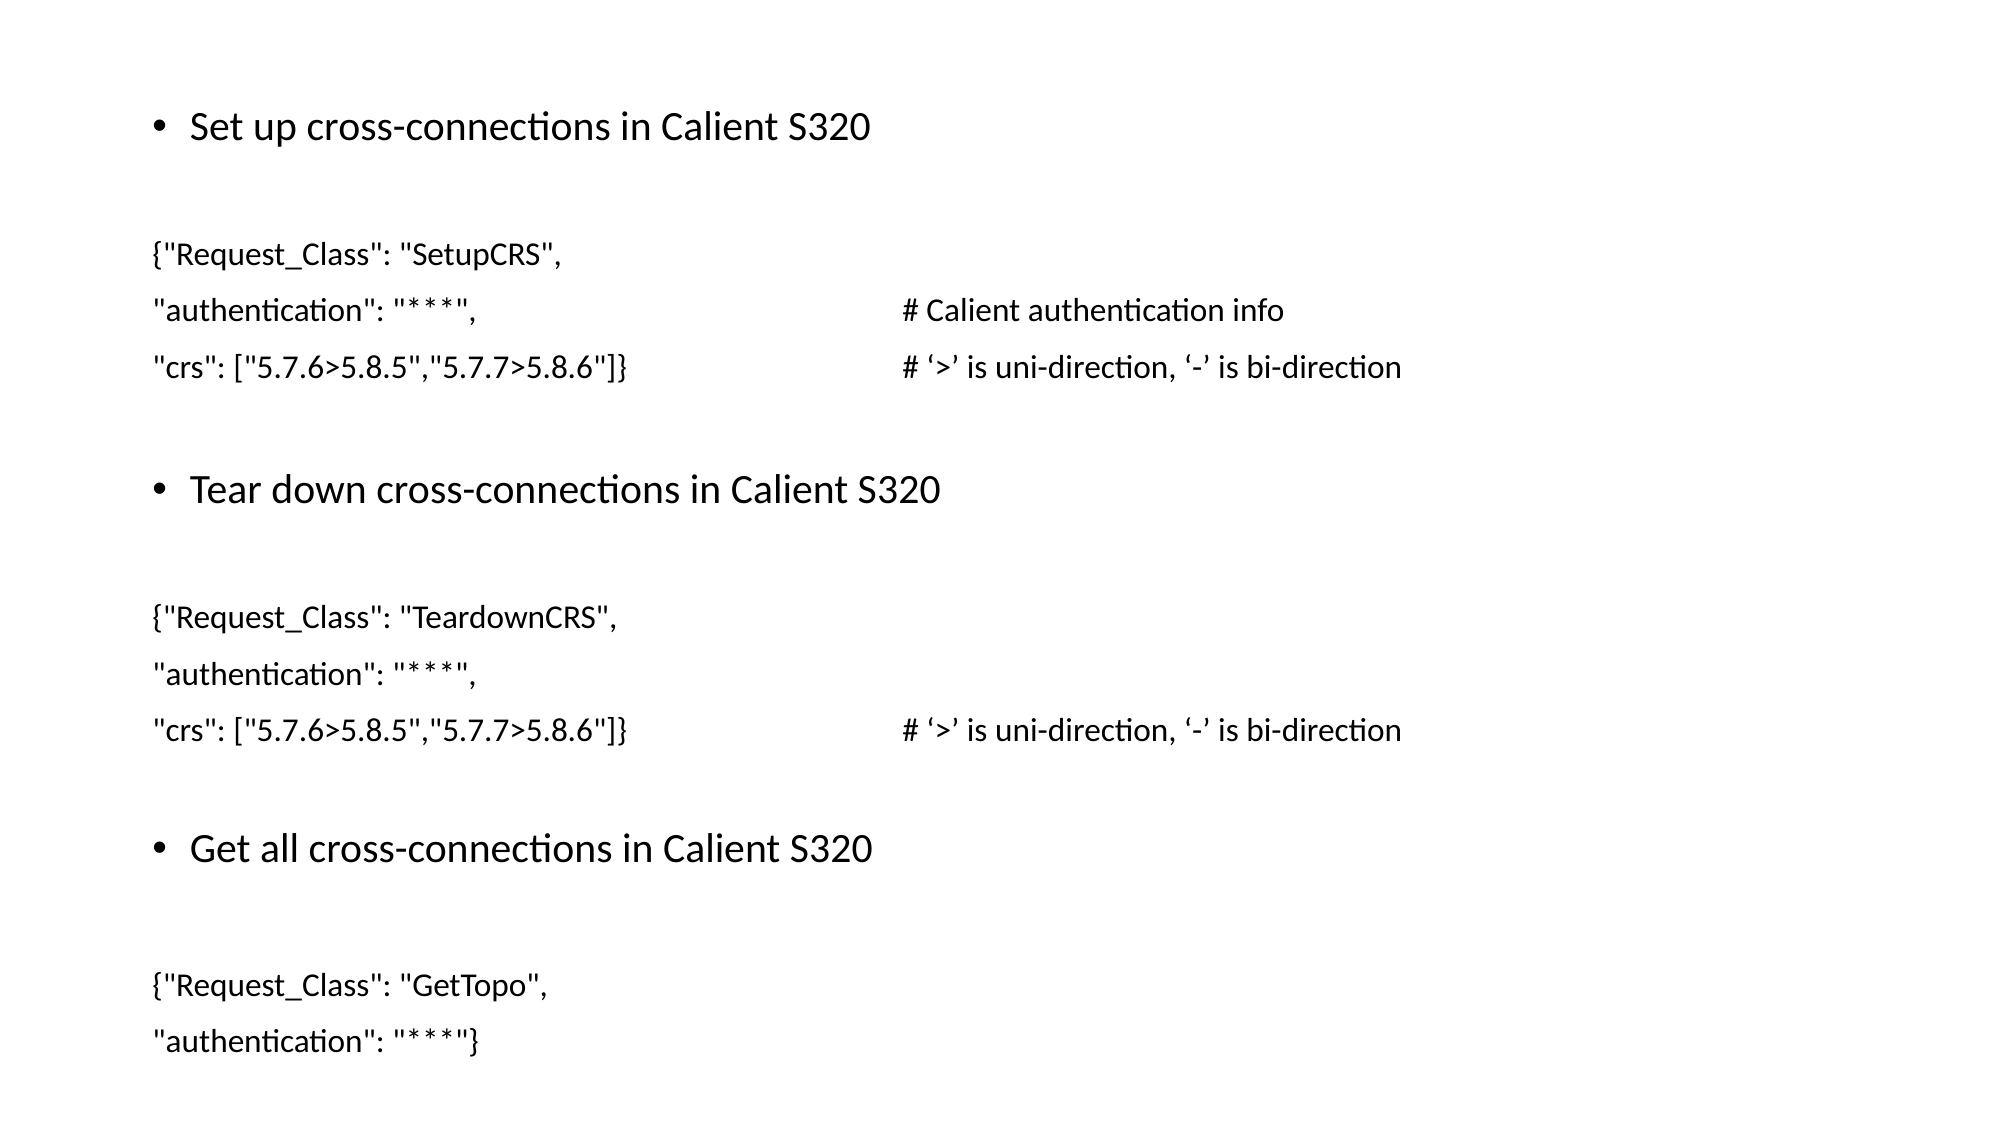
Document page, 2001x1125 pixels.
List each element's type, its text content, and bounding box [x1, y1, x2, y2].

list Set up cross-connections in Calient S320 {"Request_Class": "SetupCRS", "authentication": "***", # Calient authentication info "crs": ["5.7.6>5.8.5","5.7.7>5.8.6"]} # ‘>’ is uni-direction, ‘-’ is bi-direction Tear down cross-connections in Calient S320 {"Request_Class": "TeardownCRS", "authentication": "***", "crs": ["5.7.6>5.8.5","5.7.7>5.8.6"]} # ‘>’ is uni-direction, ‘-’ is bi-direction Get all cross-connections in Calient S320 {"Request_Class": "GetTopo", "authentication": "***"} [137, 97, 1863, 1076]
